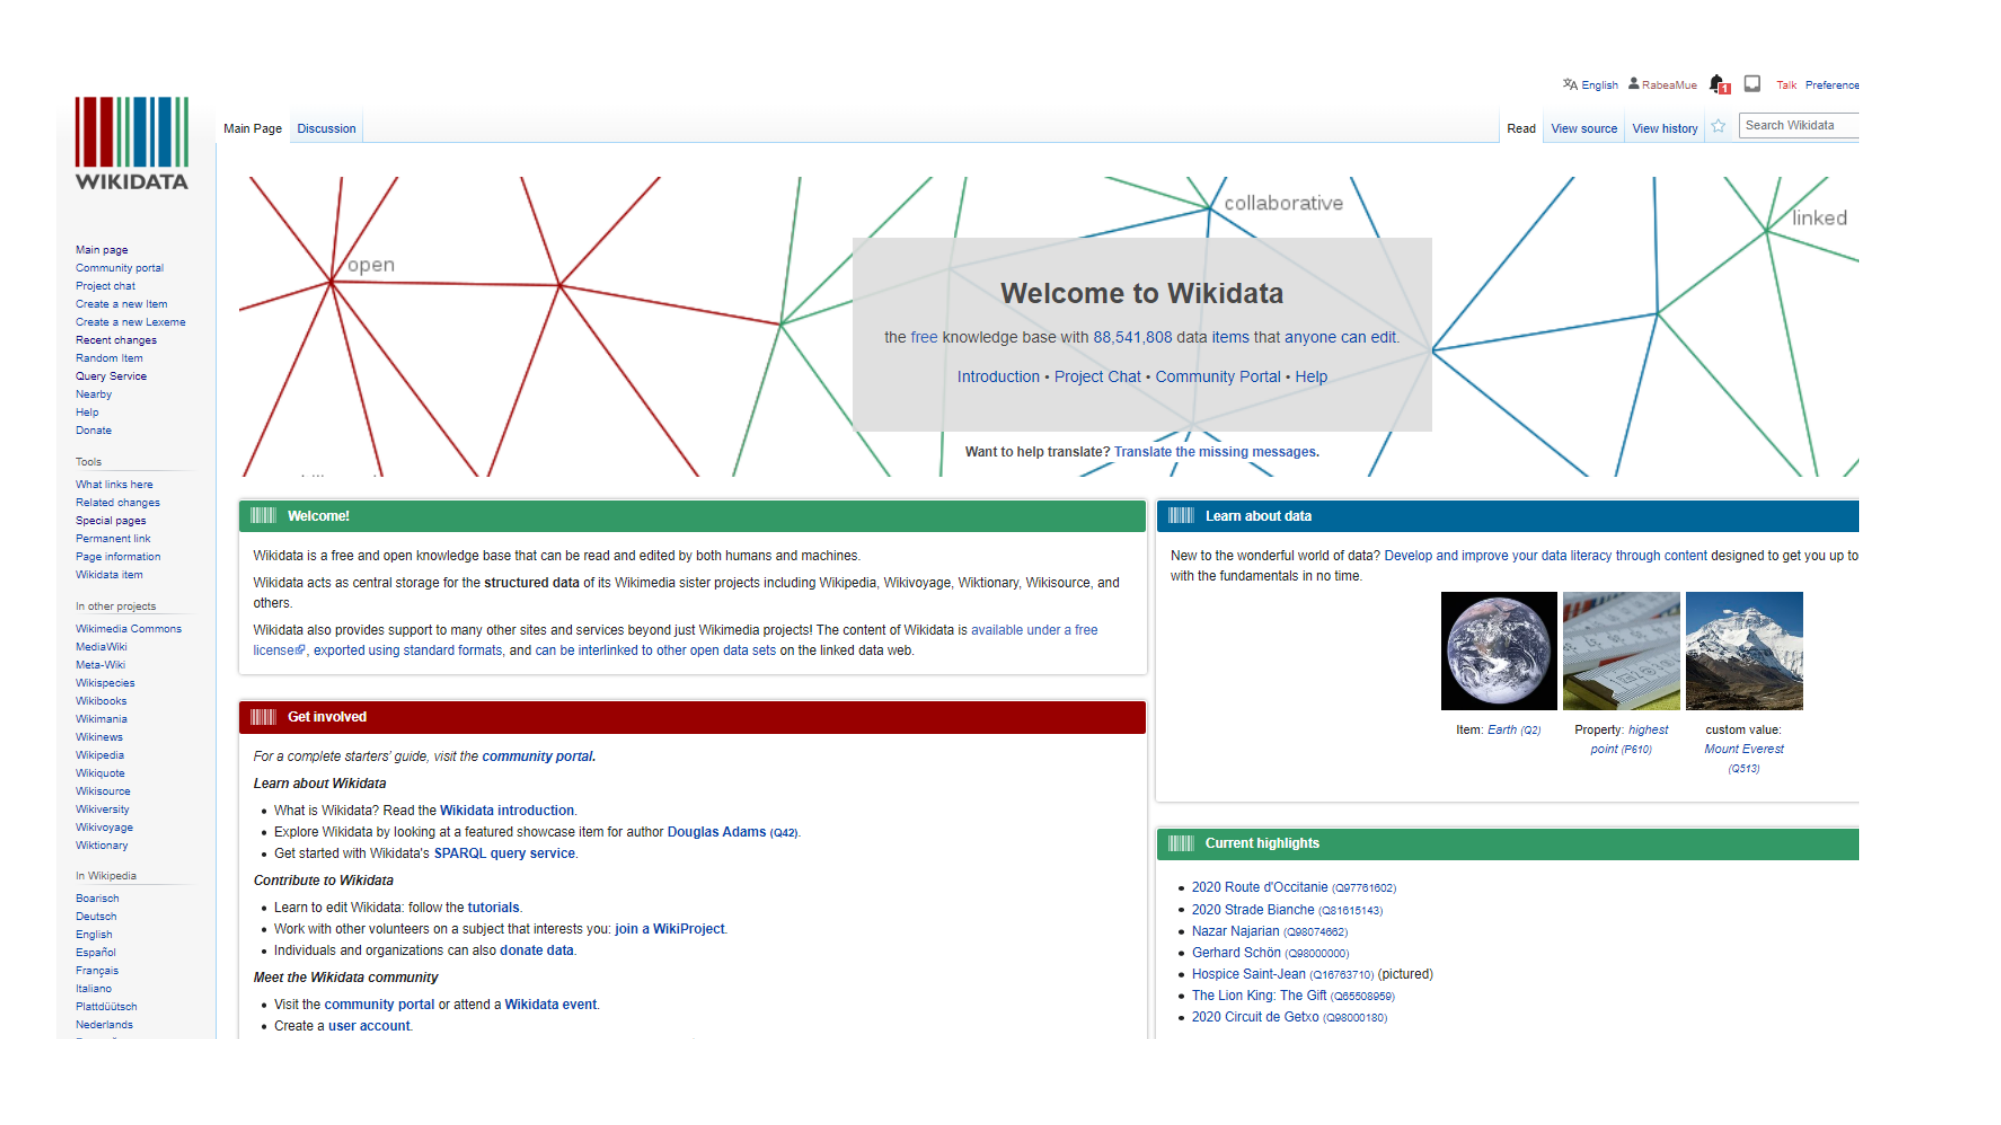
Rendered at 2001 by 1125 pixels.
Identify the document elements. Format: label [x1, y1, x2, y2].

list [56, 71, 1860, 1039]
